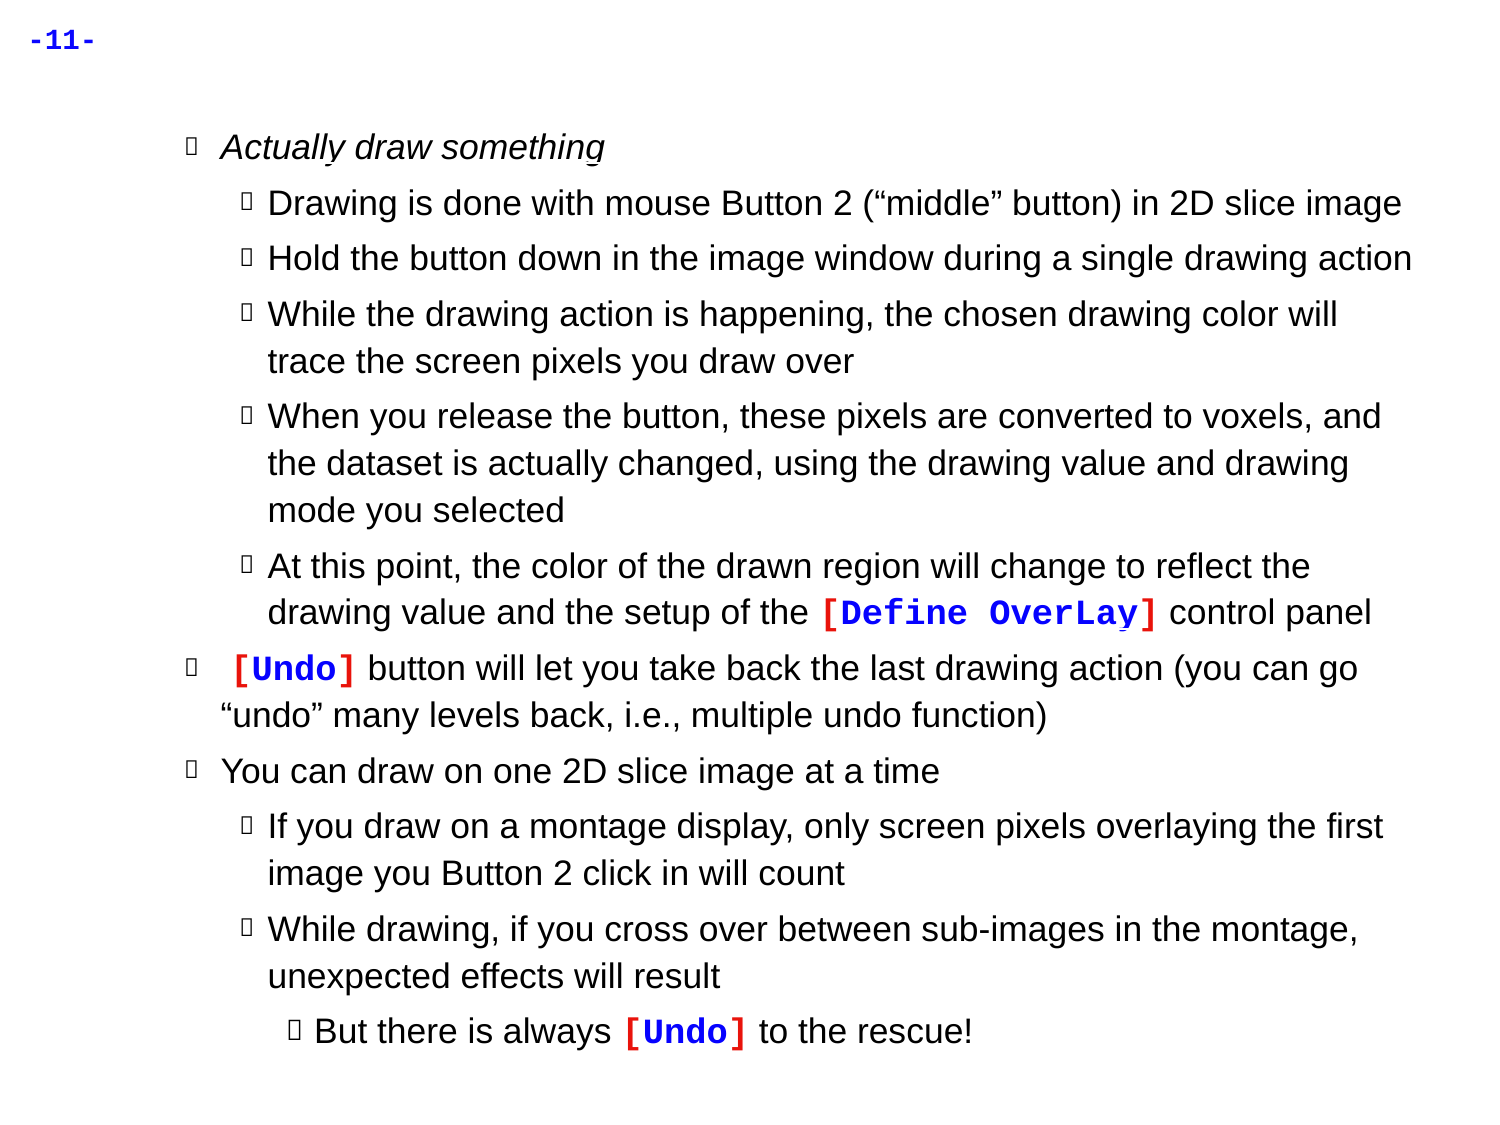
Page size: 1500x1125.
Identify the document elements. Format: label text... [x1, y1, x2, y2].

text_box Actually draw something Drawing is done with mouse Button 2 (“middle” button) in 2D slice image Hold the button down in the image window during a single drawing action While the drawing action is happening, the chosen drawing color will trace the screen pixels you draw over When you release the button, these pixels are converted to voxels, and the dataset is actually changed, using the drawing value and drawing mode you selected At this point, the color of the drawn region will change to reflect the drawing value and the setup of the [Define OverLay] control panel [Undo] button will let you take back the last drawing action (you can go “undo” many levels back, i.e., multiple undo function) You can draw on one 2D slice image at a time If you draw on a montage display, only screen pixels overlaying the first image you Button 2 click in will count While drawing, if you cross over between sub-images in the montage, unexpected effects will result But there is always [Undo] to the rescue! [112, 112, 1438, 1075]
